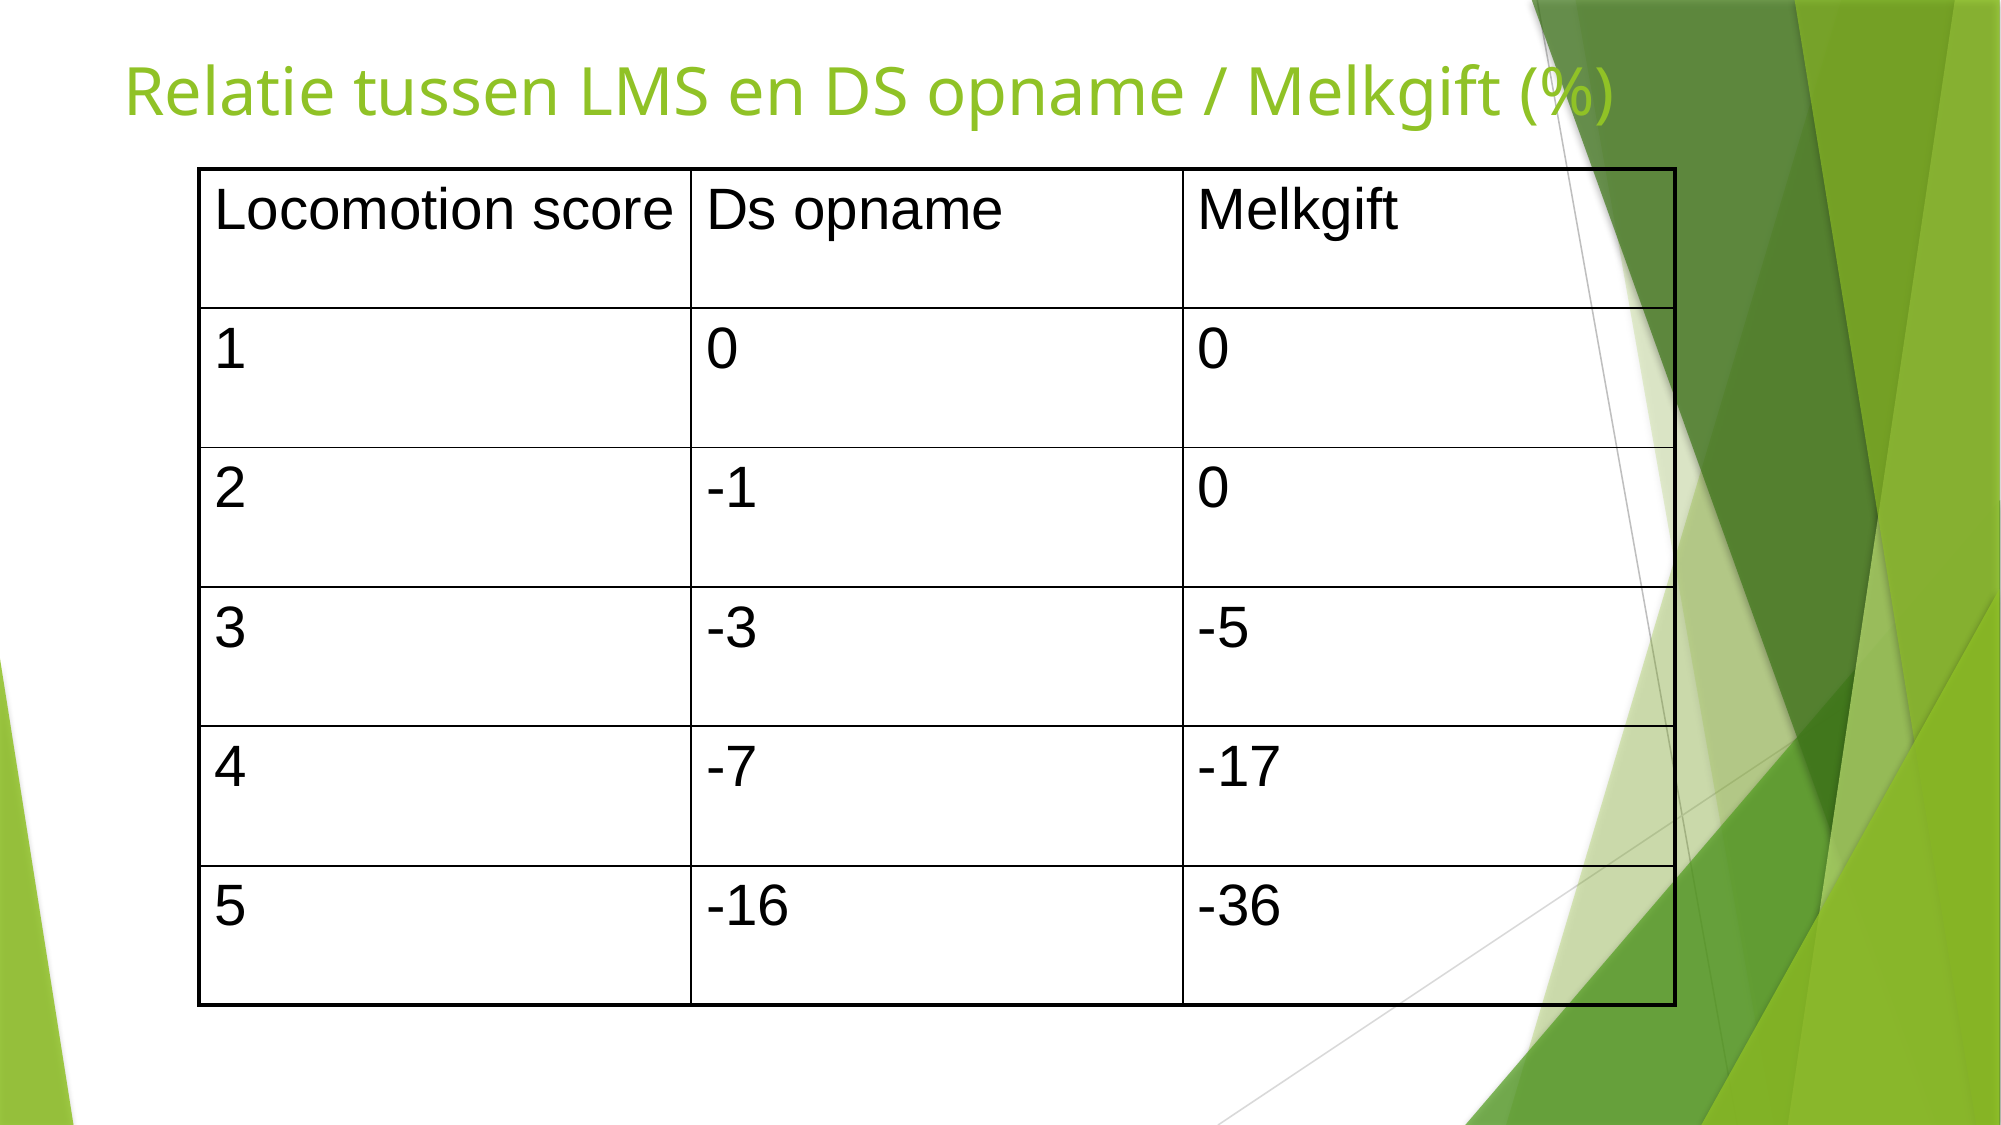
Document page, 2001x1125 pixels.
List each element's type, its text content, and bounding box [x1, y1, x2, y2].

table_header Locomotion score [201, 171, 690, 307]
table_cell 0 [1184, 448, 1673, 586]
table_cell 4 [201, 727, 690, 865]
table_cell 2 [201, 448, 690, 586]
table_cell -16 [692, 867, 1182, 1003]
table_cell 5 [201, 867, 690, 1003]
table_cell -1 [692, 448, 1182, 586]
table_cell 3 [201, 588, 690, 725]
title Relatie tussen LMS en DS opname / Melkgift (%) [108, 40, 1909, 229]
table_cell -17 [1184, 727, 1673, 865]
table_header Ds opname [692, 171, 1182, 307]
table_cell -36 [1184, 867, 1673, 1003]
table_header Melkgift [1184, 171, 1673, 307]
table_cell 0 [1184, 309, 1673, 447]
table_cell 0 [692, 309, 1182, 447]
table_cell -3 [692, 588, 1182, 725]
table_cell -5 [1184, 588, 1673, 725]
table_cell -7 [692, 727, 1182, 865]
table_cell 1 [201, 309, 690, 447]
